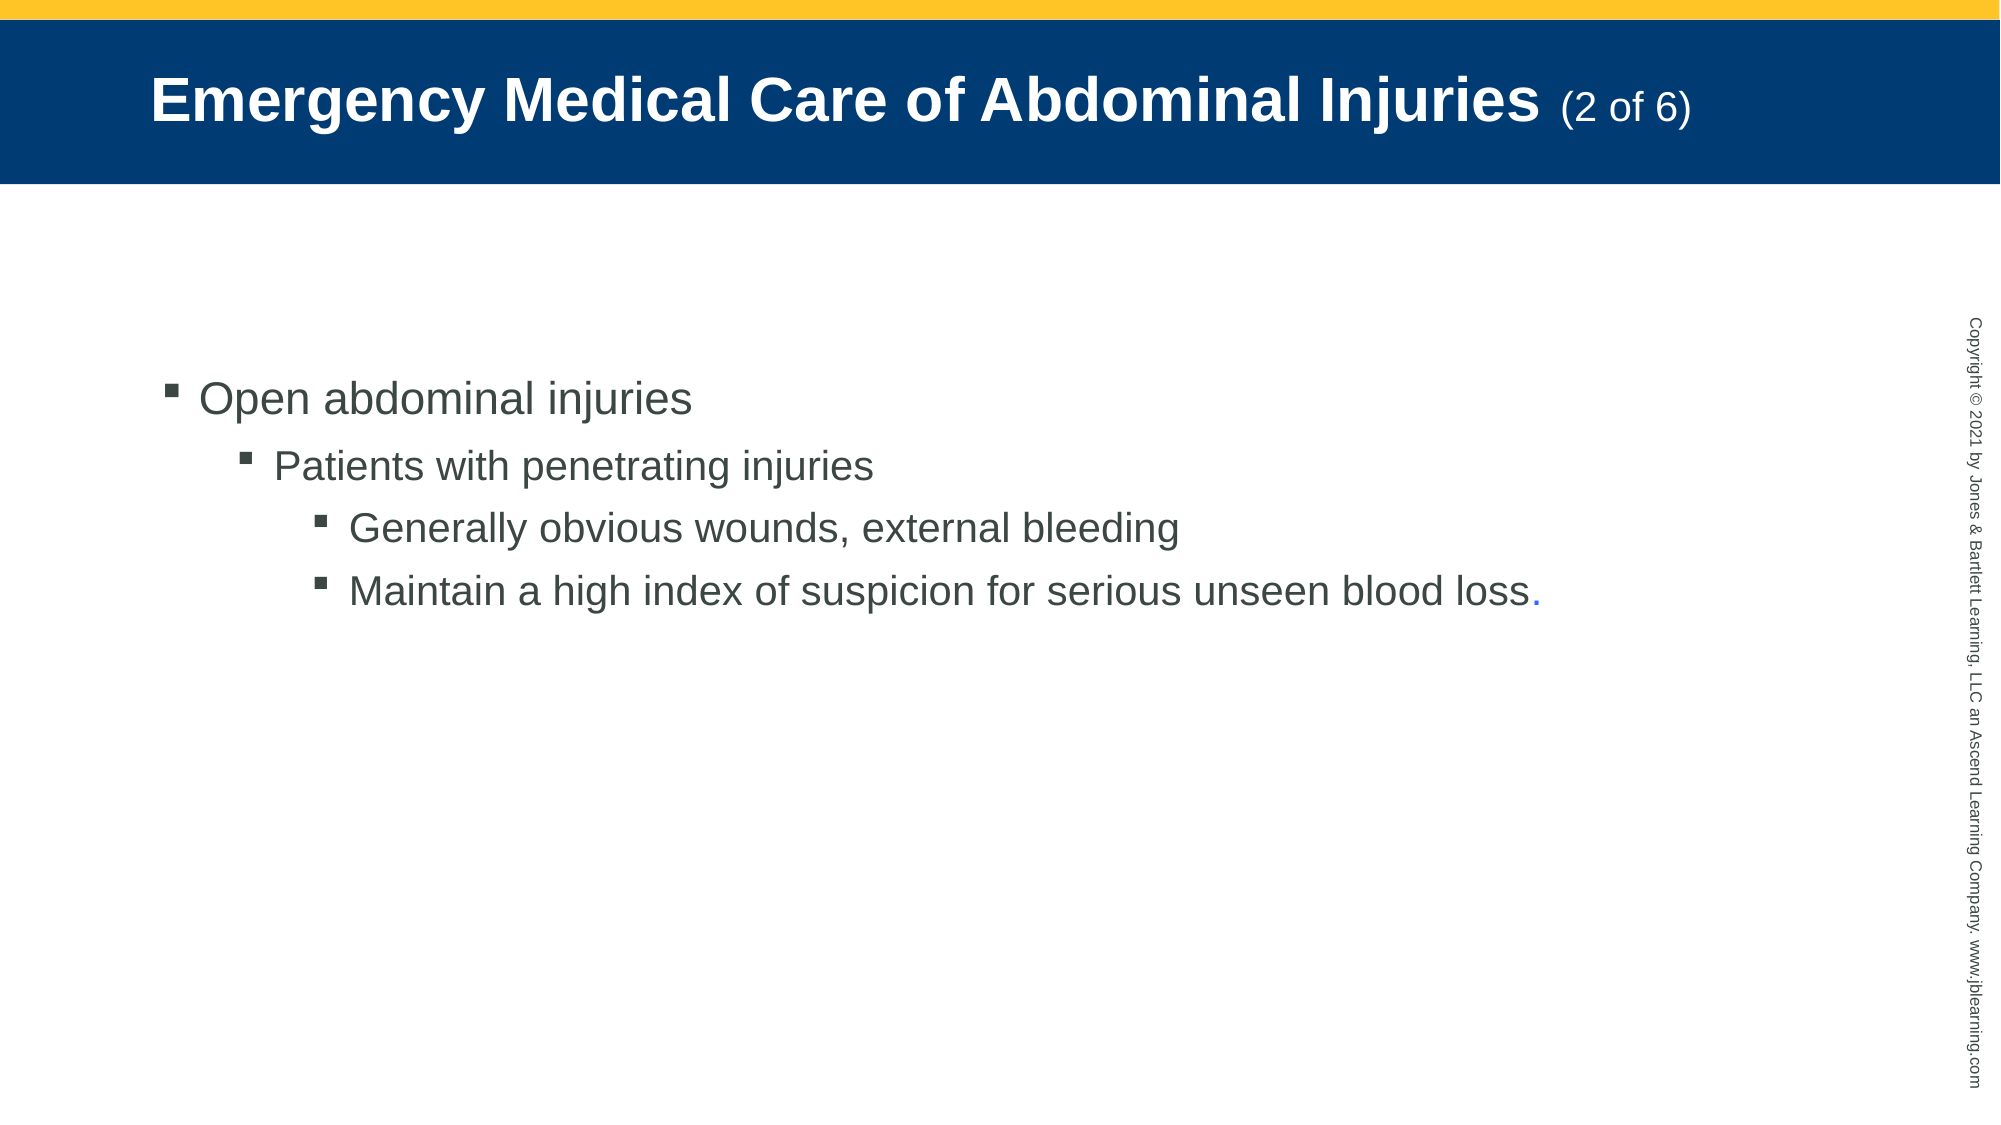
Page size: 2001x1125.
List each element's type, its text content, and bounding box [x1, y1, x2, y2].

title Emergency Medical Care of Abdominal Injuries (2 of 6) [0, 19, 2000, 185]
list Open abdominal injuries Patients with penetrating injuries Generally obvious wounds, external bleeding Maintain a high index of suspicion for serious unseen blood loss. [146, 361, 1859, 1016]
